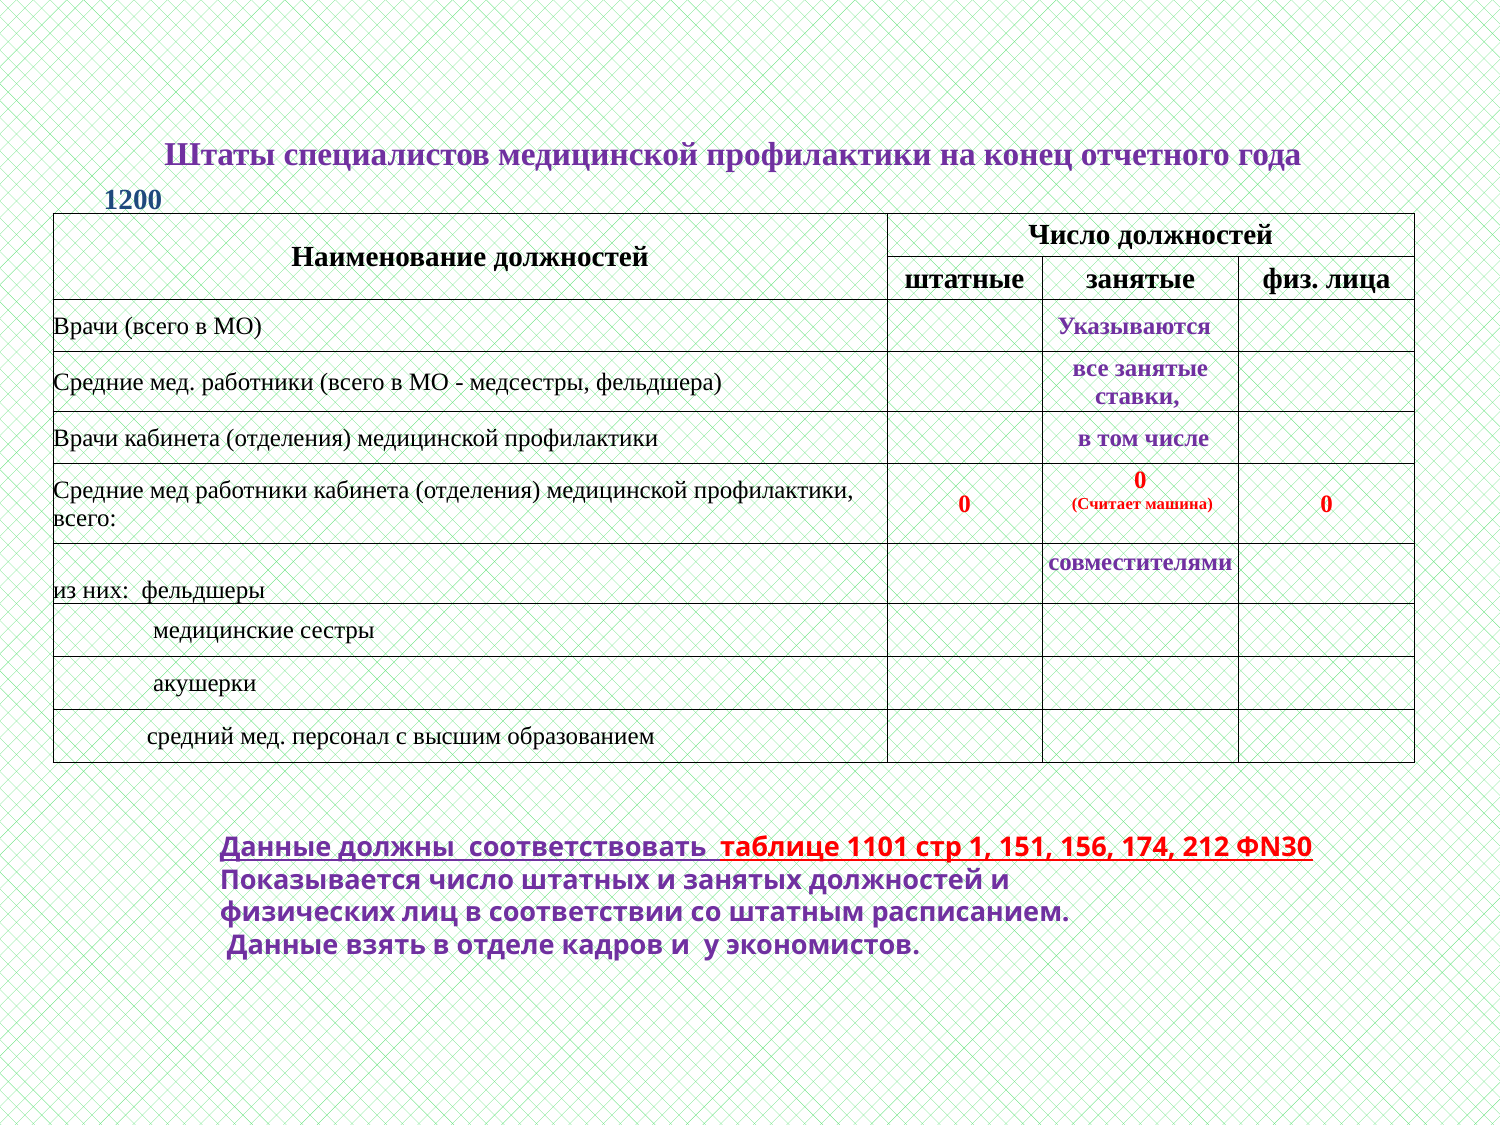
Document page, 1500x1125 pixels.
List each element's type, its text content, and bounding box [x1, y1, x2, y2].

text_box Данные должны соответствовать таблице 1101 стр 1, 151, 156, 174, 212 ФN30 Показывается число штатных и занятых должностей и физических лиц в соответствии со штатным расписанием. Данные взять в отделе кадров и у экономистов. [204, 822, 1328, 967]
table_header Штаты специалистов медицинской профилактики на конец отчетного года [53, 125, 1415, 173]
table_cell [1239, 173, 1415, 213]
table_cell 0 [888, 464, 1042, 543]
table_cell Число должностей [888, 214, 1414, 256]
table_cell 0 (Считает машина) [1043, 464, 1238, 543]
table_cell [1043, 657, 1238, 709]
table_cell [1239, 710, 1414, 762]
table_cell Средние мед. работники (всего в МО - медсестры, фельдшера) [54, 352, 887, 411]
table_cell физ. лица [1239, 257, 1414, 299]
table_cell [1239, 657, 1414, 709]
table_cell Наименование должностей [54, 214, 887, 299]
table_cell [1239, 352, 1414, 411]
table_cell [888, 412, 1042, 463]
table_cell [1239, 604, 1414, 656]
table_cell средний мед. персонал с высшим образованием [54, 710, 887, 762]
table_cell медицинские сестры [54, 604, 887, 656]
table_cell все занятые ставки, [1043, 352, 1238, 411]
table_cell Средние мед работники кабинета (отделения) медицинской профилактики, всего: [54, 464, 887, 543]
table_cell [53, 173, 887, 213]
table_cell из них: фельдшеры [54, 544, 887, 603]
table_cell [1043, 710, 1238, 762]
table_cell [1043, 604, 1238, 656]
table_cell совместителями [1043, 544, 1238, 603]
table_cell [1239, 412, 1414, 463]
table_cell [888, 604, 1042, 656]
table_cell Указываются [1043, 300, 1238, 351]
table_cell в том числе [1043, 412, 1238, 463]
table_cell Врачи кабинета (отделения) медицинской профилактики [54, 412, 887, 463]
table_cell Врачи (всего в МО) [54, 300, 887, 351]
table_cell [1239, 300, 1414, 351]
table_cell 0 [1239, 464, 1414, 543]
table_cell занятые [1043, 257, 1238, 299]
table_cell акушерки [54, 657, 887, 709]
table_cell [888, 657, 1042, 709]
table_cell [888, 710, 1042, 762]
table_cell [888, 300, 1042, 351]
table_cell [1239, 544, 1414, 603]
table_cell [1063, 173, 1239, 213]
table_cell [888, 352, 1042, 411]
table_cell штатные [888, 257, 1042, 299]
table_cell [888, 544, 1042, 603]
table_cell [887, 173, 1063, 213]
